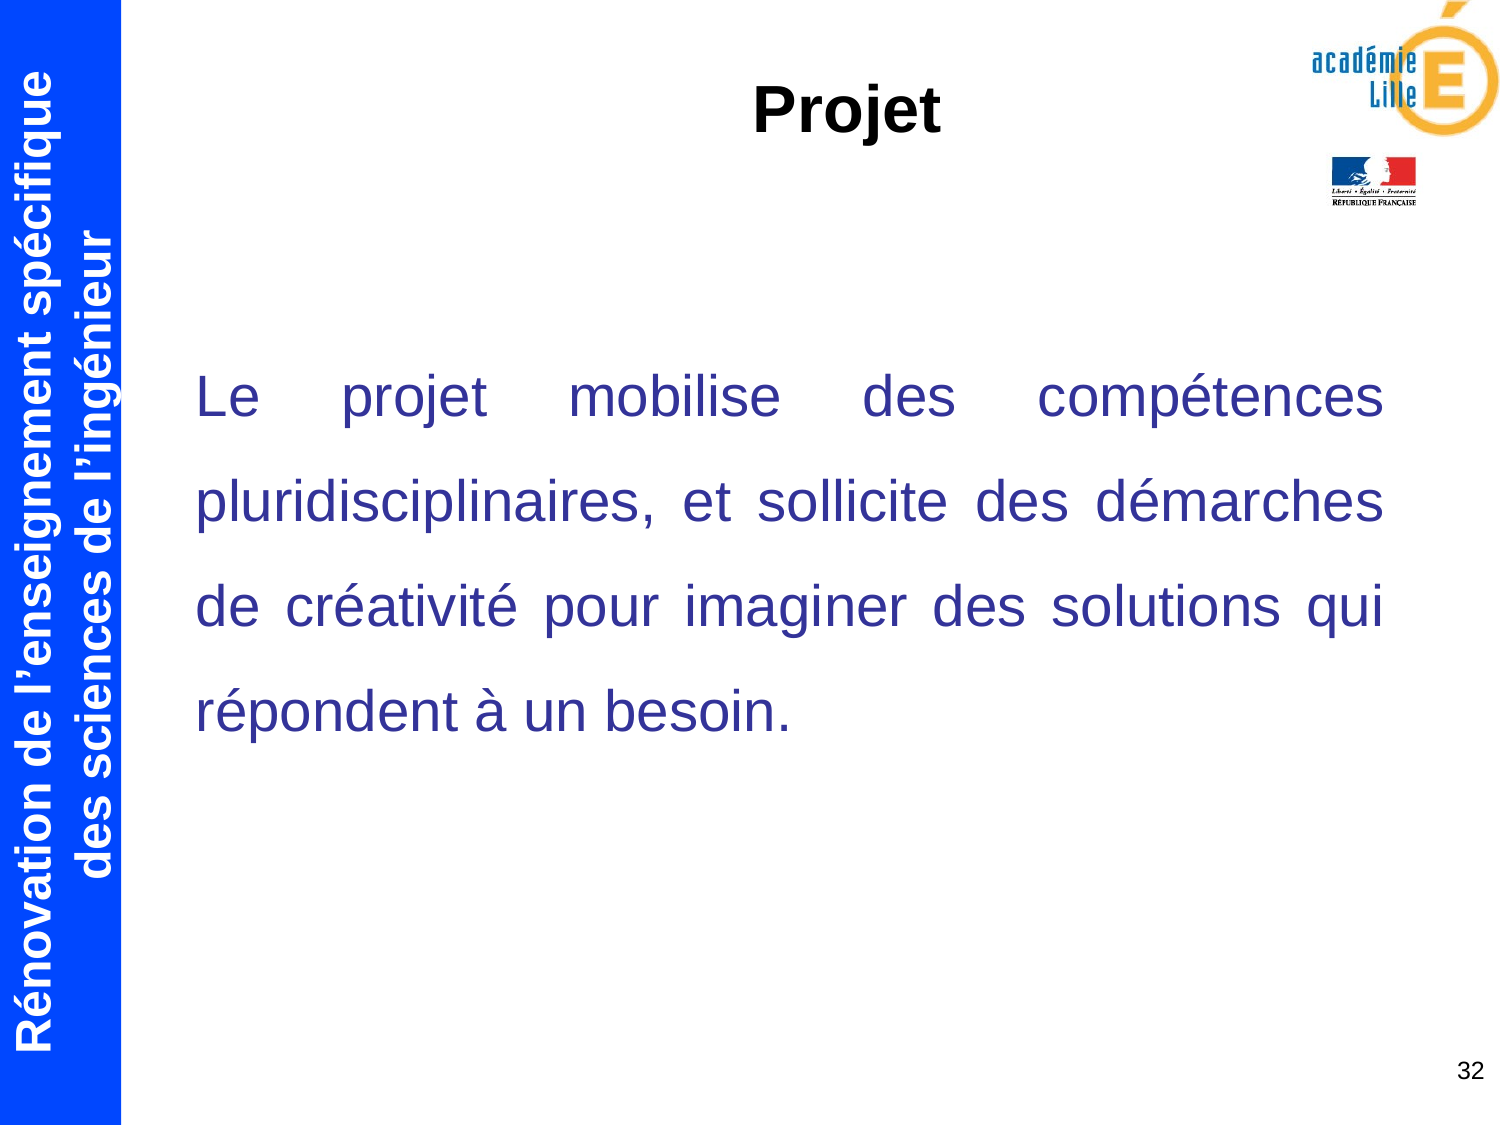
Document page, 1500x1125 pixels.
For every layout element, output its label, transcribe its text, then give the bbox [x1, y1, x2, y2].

text_box Le projet mobilise des compétences pluridisciplinaires, et sollicite des démarches de créativité pour imaginer des solutions qui répondent à un besoin. [180, 316, 1401, 841]
text_box Projet [738, 58, 1106, 154]
slide_number 32 [1149, 1046, 1500, 1125]
picture [1312, 0, 1500, 206]
